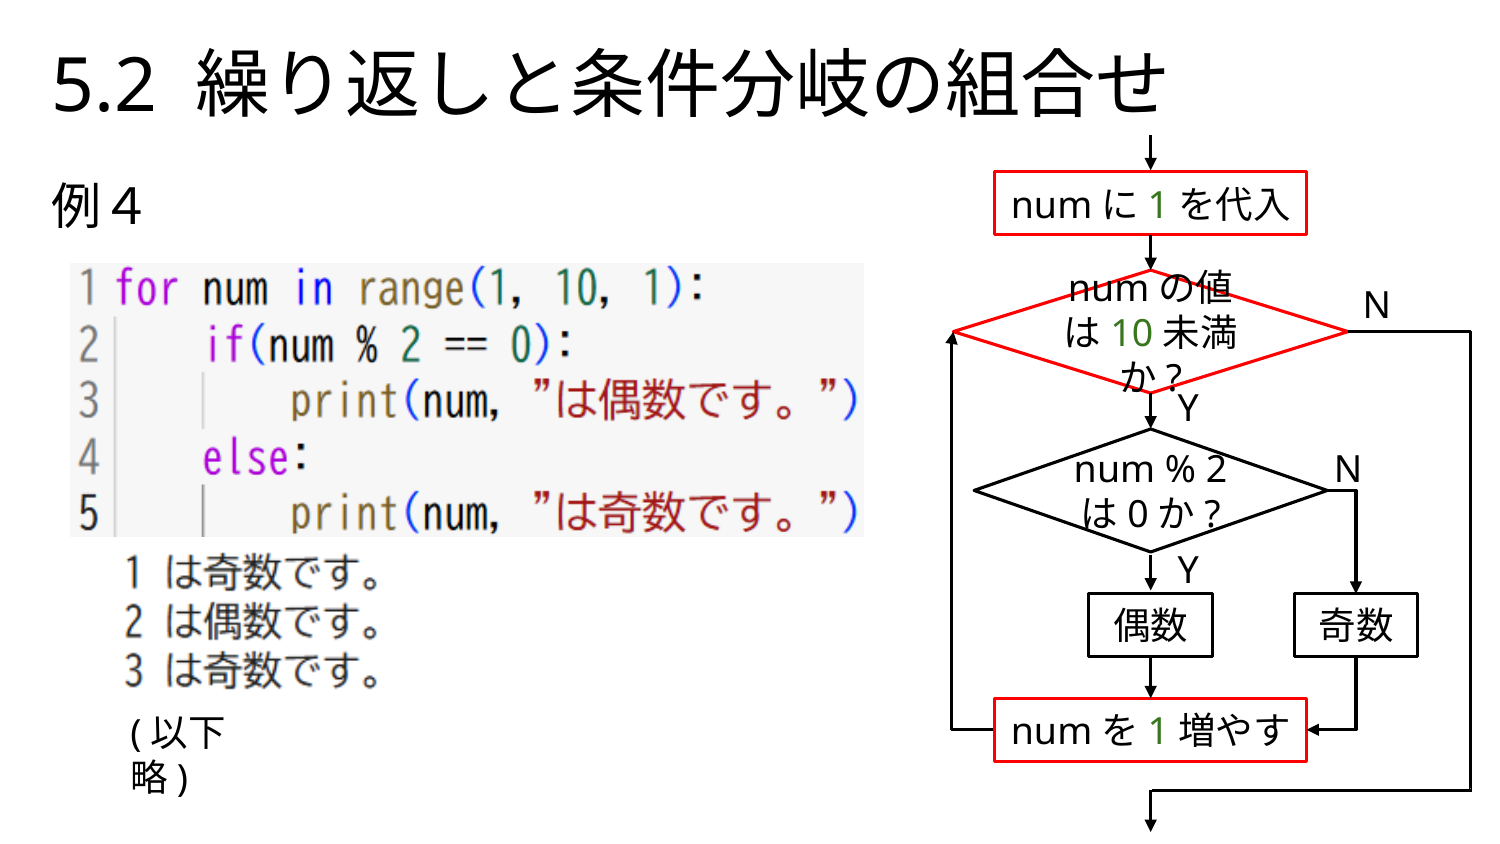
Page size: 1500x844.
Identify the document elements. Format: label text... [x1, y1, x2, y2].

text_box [1294, 668, 1369, 719]
text_box N [1347, 266, 1403, 330]
text_box numに1を代入 [994, 171, 1307, 235]
text_box numを1増やす [994, 698, 1307, 762]
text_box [1347, 331, 1471, 789]
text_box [1327, 490, 1357, 594]
text_box 例４ [36, 159, 173, 250]
title 5.2 繰り返しと条件分岐の組合せ [36, 21, 1435, 131]
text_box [953, 331, 996, 731]
text_box 奇数 [1294, 593, 1342, 657]
picture [70, 262, 865, 538]
picture [115, 543, 386, 695]
text_box num % 2 は0か? [1000, 430, 1319, 552]
text_box numの値は10未満か? [961, 271, 1346, 393]
text_box Y [1162, 368, 1218, 444]
text_box 偶数 [1088, 593, 1213, 657]
text_box (以下略) [115, 703, 292, 815]
text_box N [1319, 429, 1342, 505]
text_box Y [1162, 530, 1218, 606]
